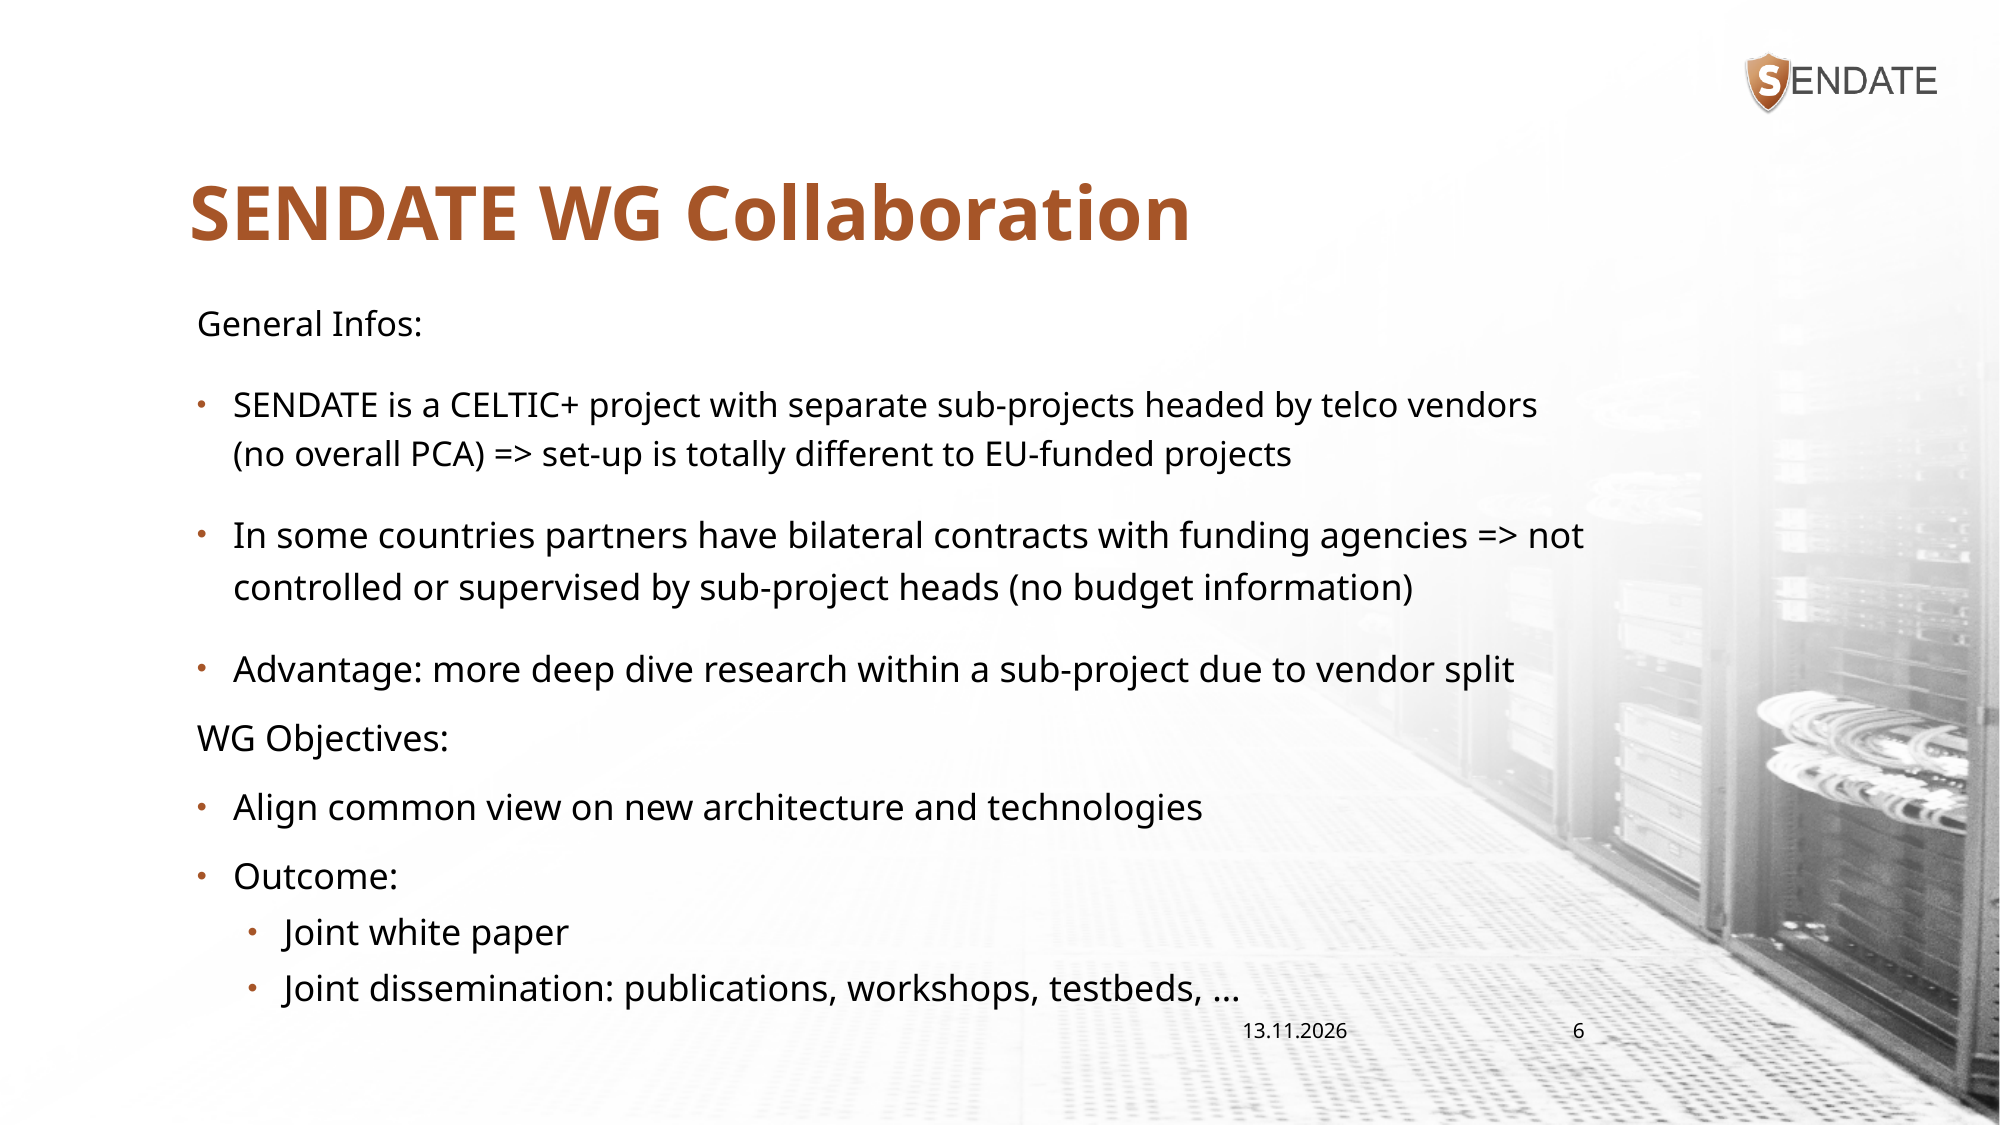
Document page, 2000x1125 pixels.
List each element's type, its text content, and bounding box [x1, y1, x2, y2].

list General Infos: SENDATE is a CELTIC+ project with separate sub-projects headed by telco vendors (no overall PCA) => set-up is totally different to EU-funded projects In some countries partners have bilateral contracts with funding agencies => not controlled or supervised by sub-project heads (no budget information) Advantage: more deep dive research within a sub-project due to vendor split WG Objectives: Align common view on new architecture and technologies Outcome: Joint white paper Joint dissemination: publications, workshops, testbeds, … [174, 299, 1600, 1024]
slide_number 6 [1399, 1024, 1600, 1055]
picture [0, 0, 2000, 1125]
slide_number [1137, 1024, 1363, 1055]
title SENDATE WG Collaboration [174, 87, 1600, 263]
